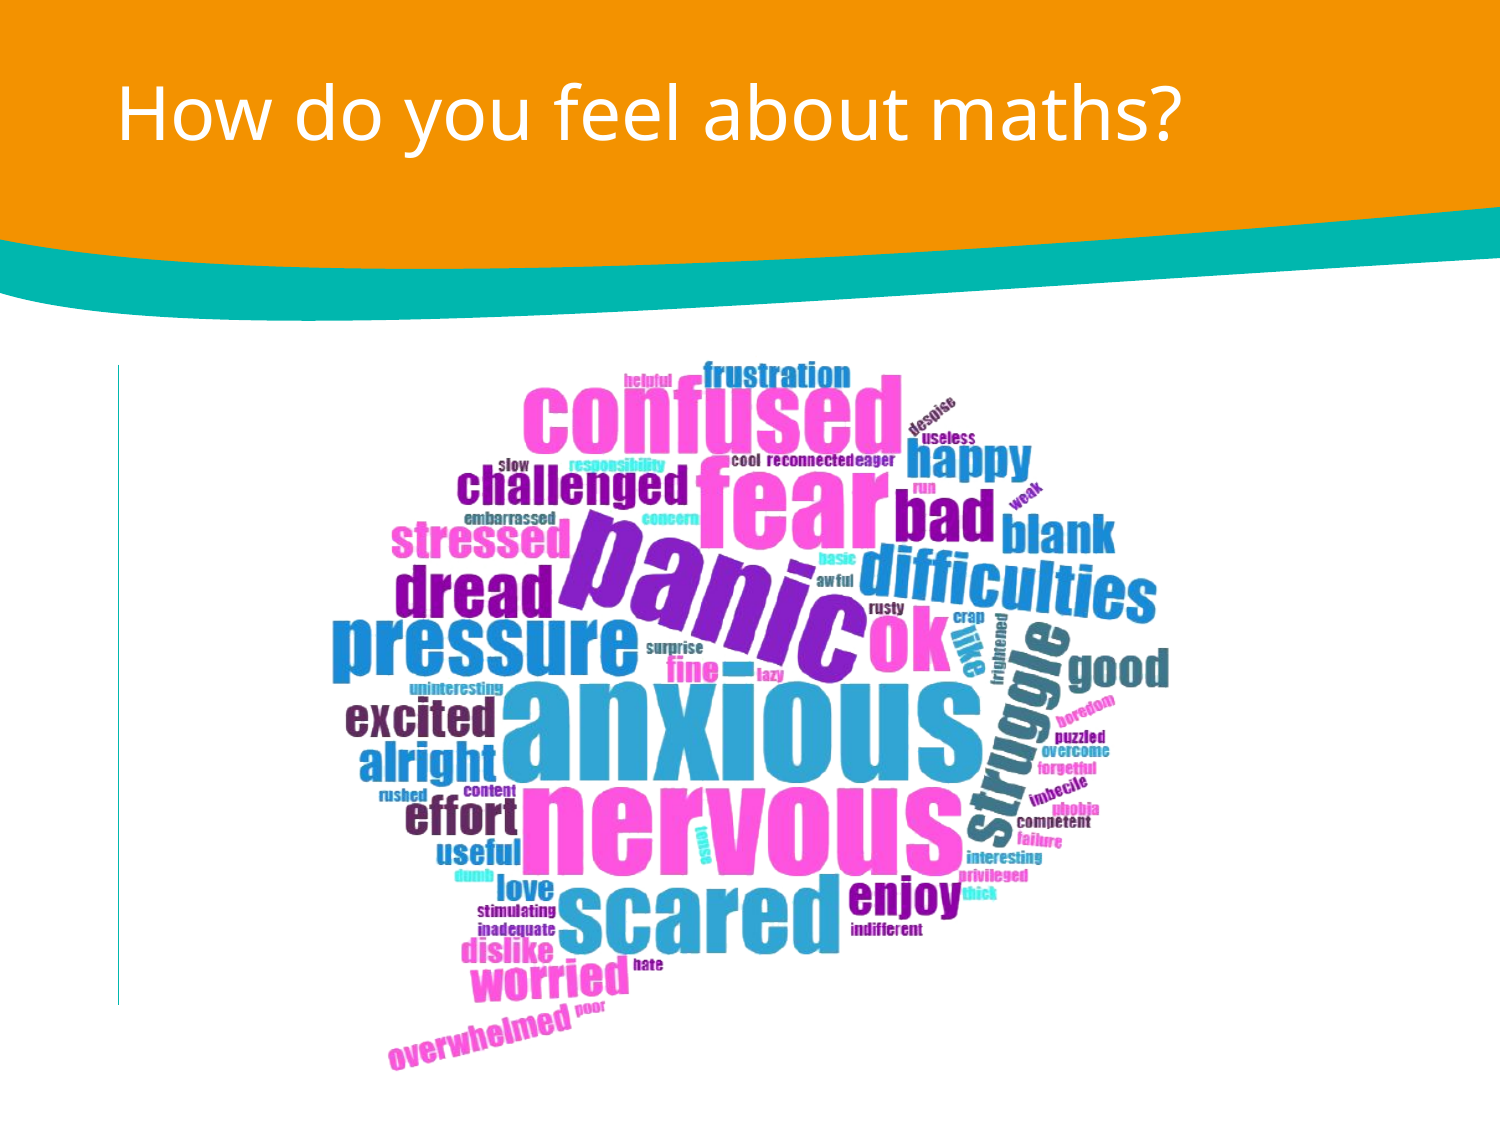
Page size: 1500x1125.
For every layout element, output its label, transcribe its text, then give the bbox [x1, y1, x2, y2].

picture [310, 345, 1190, 1090]
list How do you feel about maths? [100, 67, 1411, 258]
